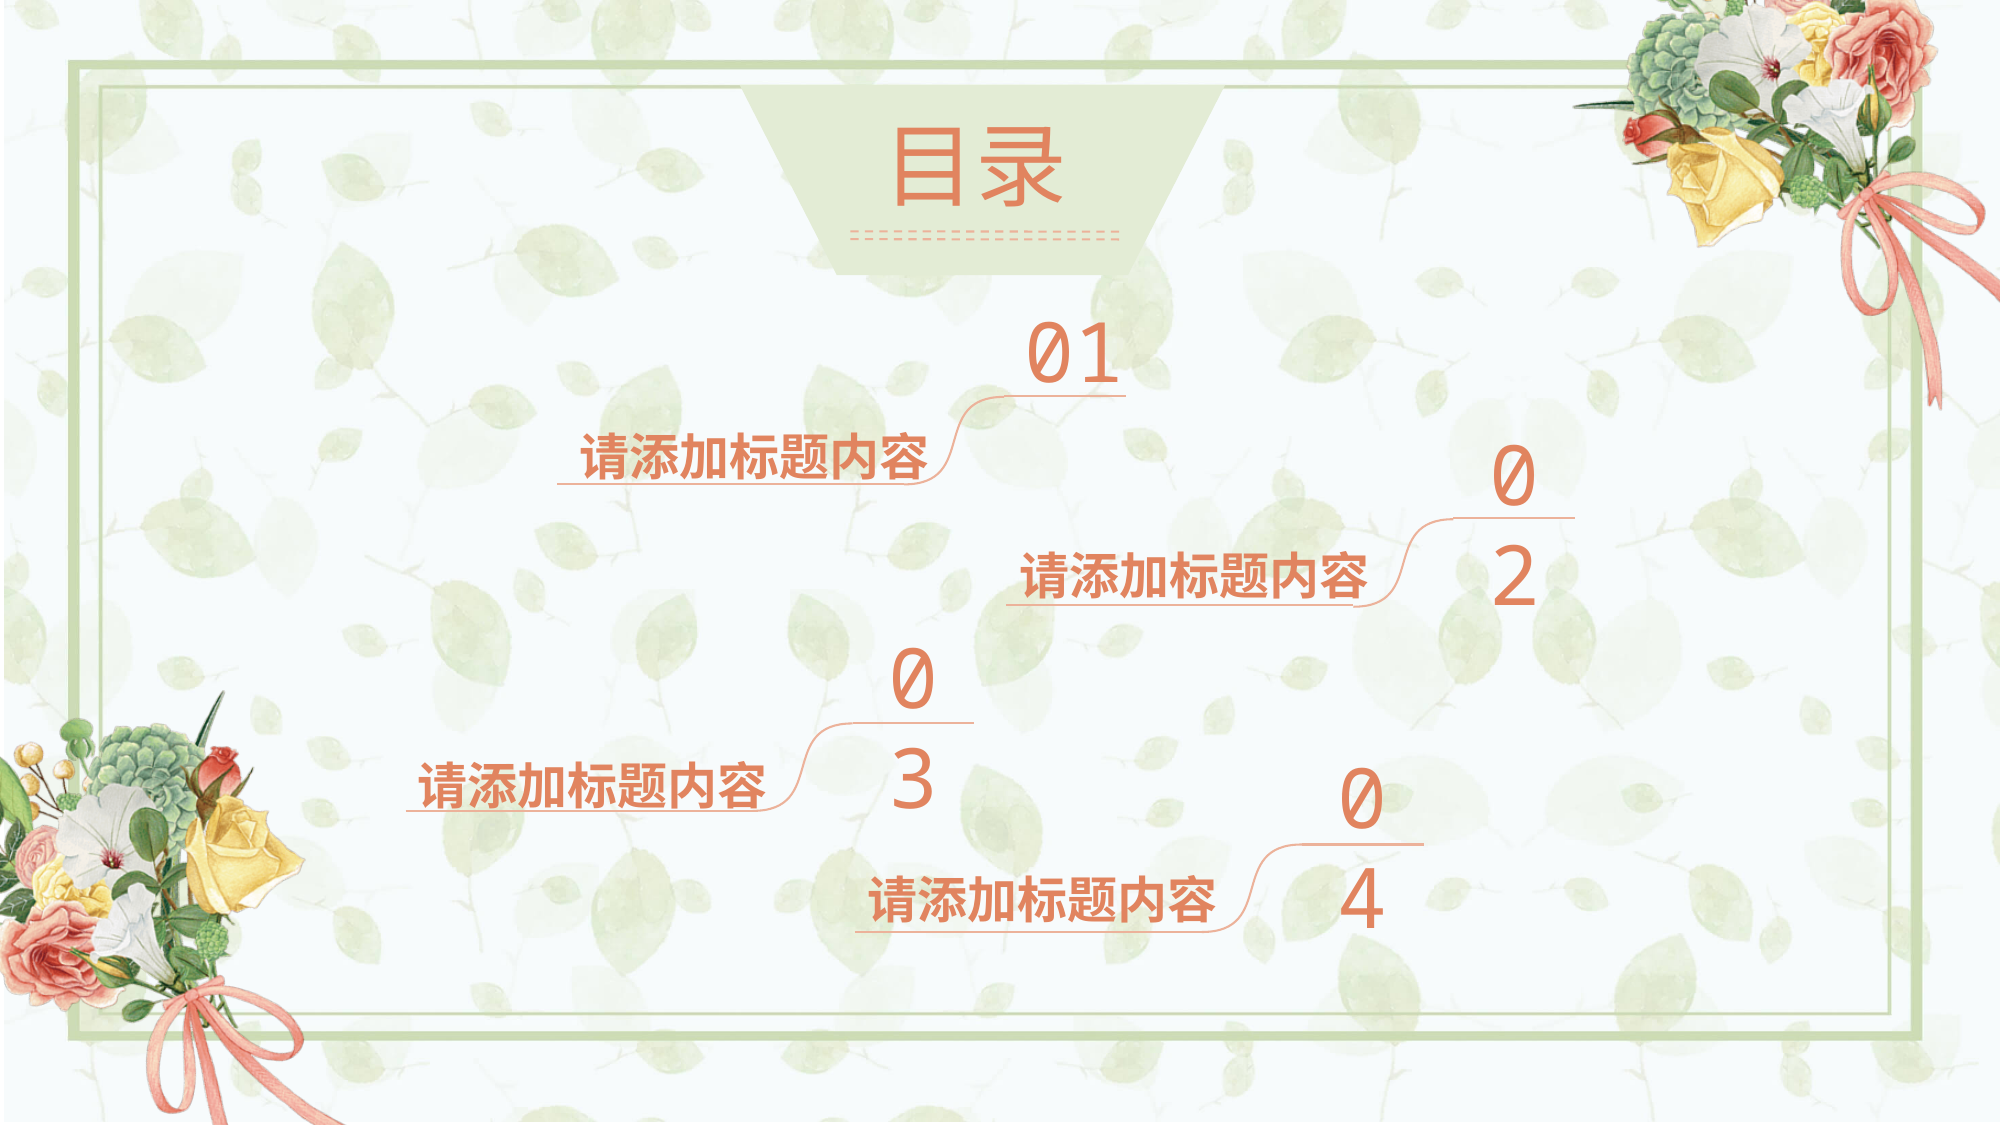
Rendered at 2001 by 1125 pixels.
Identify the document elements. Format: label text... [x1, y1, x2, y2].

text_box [1000, 414, 1576, 650]
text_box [397, 617, 975, 859]
text_box [739, 84, 1226, 276]
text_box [847, 737, 1424, 973]
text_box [557, 292, 1214, 531]
text_box 目录 [868, 100, 1196, 225]
picture [0, 0, 2001, 1125]
